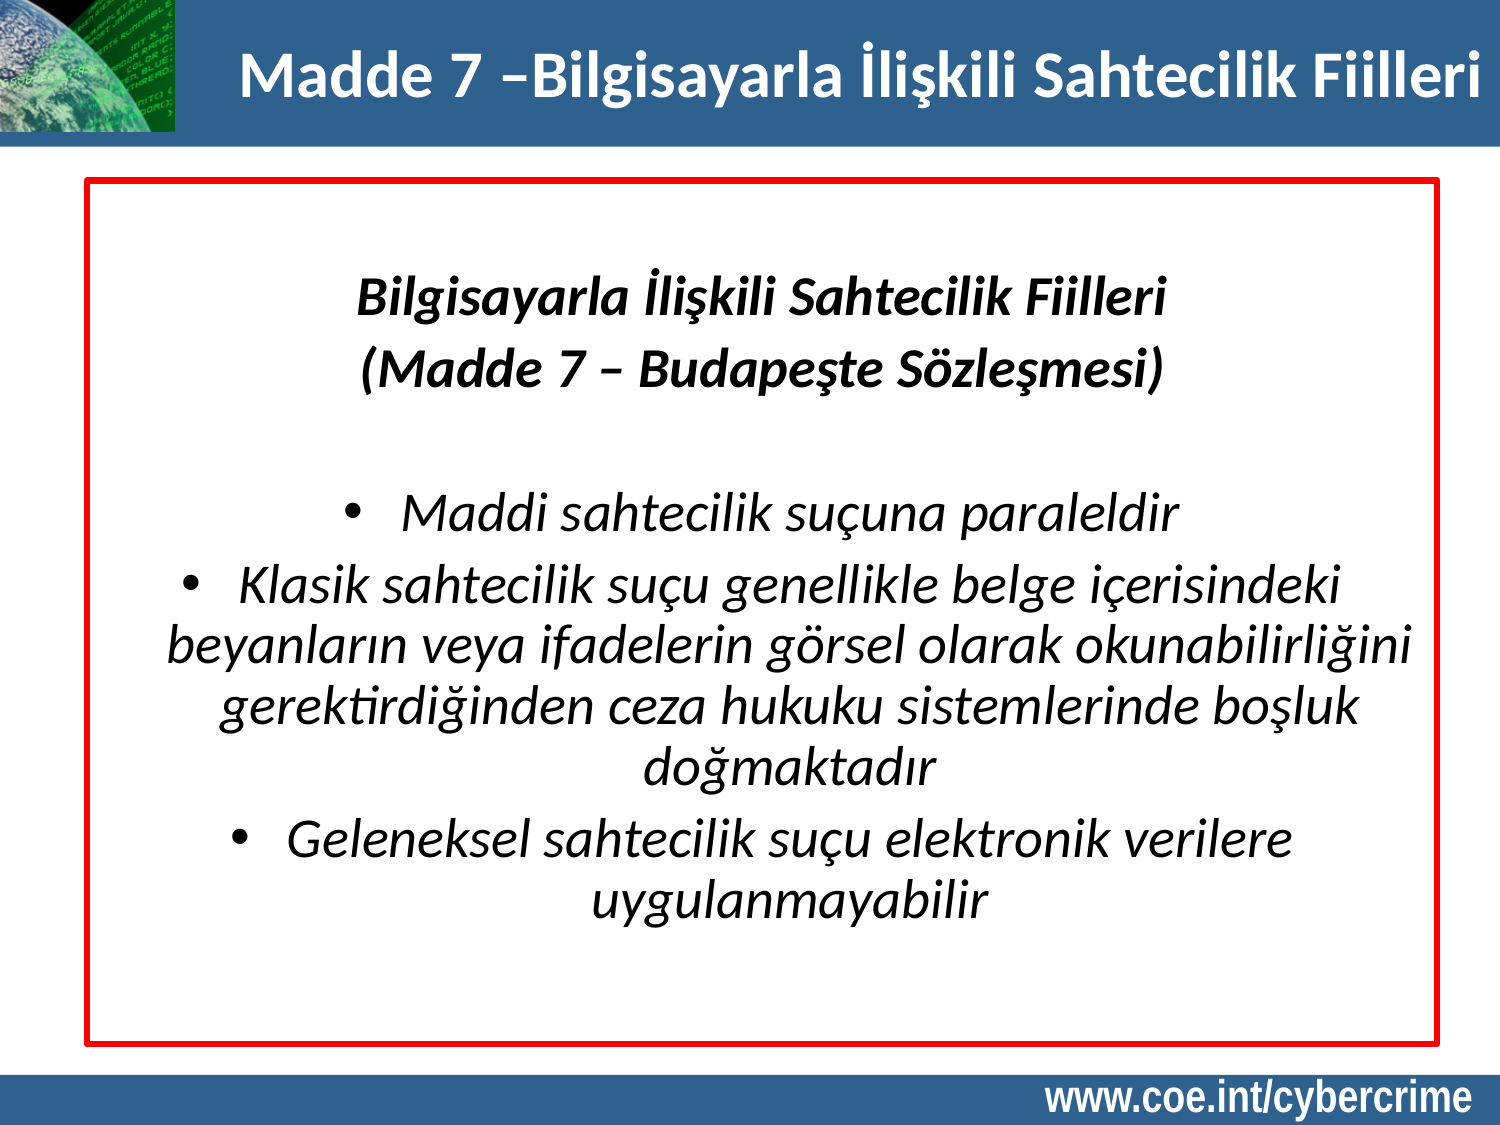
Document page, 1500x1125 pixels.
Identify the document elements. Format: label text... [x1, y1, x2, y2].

text_box Bilgisayarla İlişkili Sahtecilik Fiilleri (Madde 7 – Budapeşte Sözleşmesi) Maddi sahtecilik suçuna paraleldir Klasik sahtecilik suçu genellikle belge içerisindeki beyanların veya ifadelerin görsel olarak okunabilirliğini gerektirdiğinden ceza hukuku sistemlerinde boşluk doğmaktadır Geleneksel sahtecilik suçu elektronik verilere uygulanmayabilir [87, 180, 1438, 1045]
text_box Madde 7 –Bilgisayarla İlişkili Sahtecilik Fiilleri [0, 0, 1500, 149]
text_box [0, 1073, 1030, 1125]
picture [0, 0, 175, 132]
text_box www.coe.int/cybercrime [1030, 1059, 1500, 1125]
